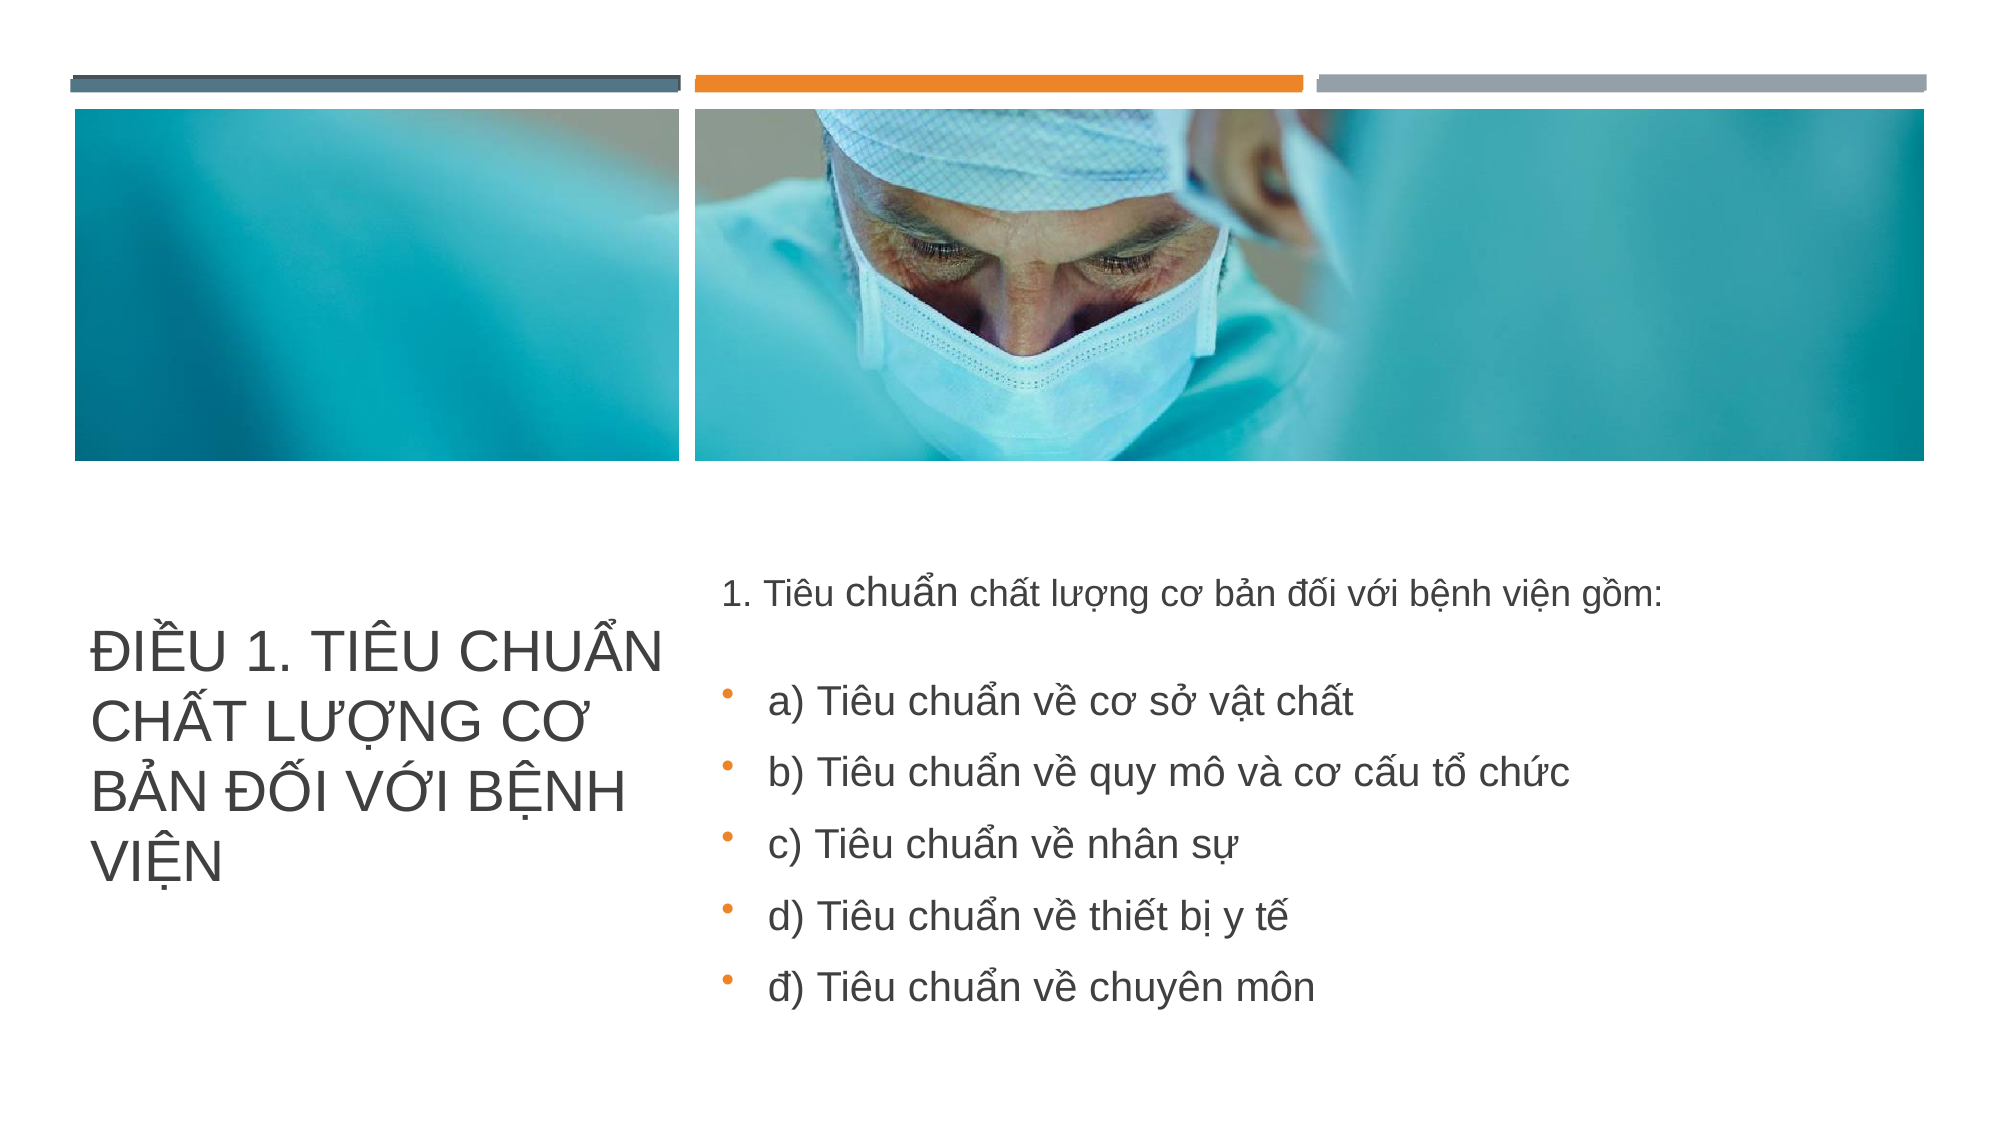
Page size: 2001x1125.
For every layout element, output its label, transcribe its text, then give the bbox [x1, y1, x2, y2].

text_box a) Tiêu chuẩn về cơ sở vật chất b) Tiêu chuẩn về quy mô và cơ cấu tổ chức c) Tiêu chuẩn về nhân sự d) Tiêu chuẩn về thiết bị y tế đ) Tiêu chuẩn về chuyên môn [719, 650, 1838, 1010]
picture [74, 109, 679, 462]
picture [74, 388, 121, 462]
text_box 1. Tiêu chuẩn chất lượng cơ bản đối với bệnh viện gồm: [719, 562, 1863, 615]
text_box ĐIỀU 1. TIÊU CHUẨN CHẤT LƯỢNG CƠ BẢN ĐỐI VỚI BỆNH VIỆN [87, 610, 668, 893]
picture [695, 109, 1924, 462]
